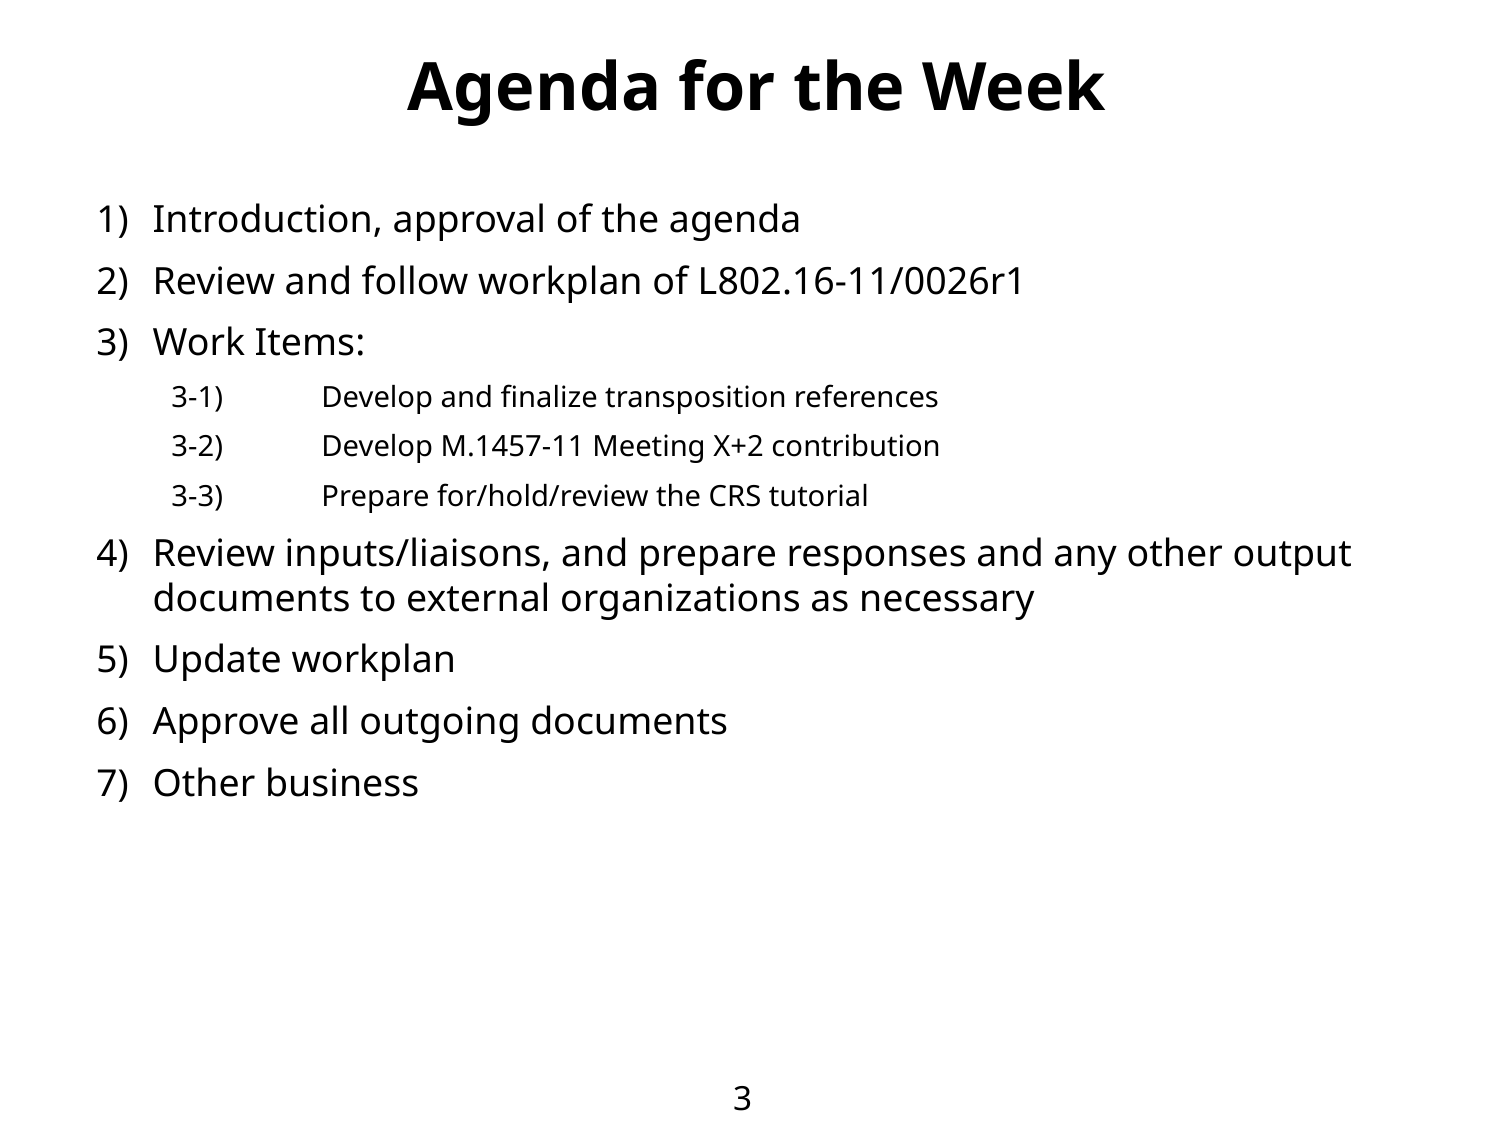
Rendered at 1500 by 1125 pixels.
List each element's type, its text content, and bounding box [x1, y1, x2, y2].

text_box Agenda for the Week [74, 36, 1425, 152]
list Introduction, approval of the agenda Review and follow workplan of L802.16-11/0026r1 Work Items: 3-1) Develop and finalize transposition references 3-2) Develop M.1457-11 Meeting X+2 contribution 3-3) Prepare for/hold/review the CRS tutorial Review inputs/liaisons, and prepare responses and any other output documents to external organizations as necessary Update workplan Approve all outgoing documents Other business [75, 187, 1425, 1005]
